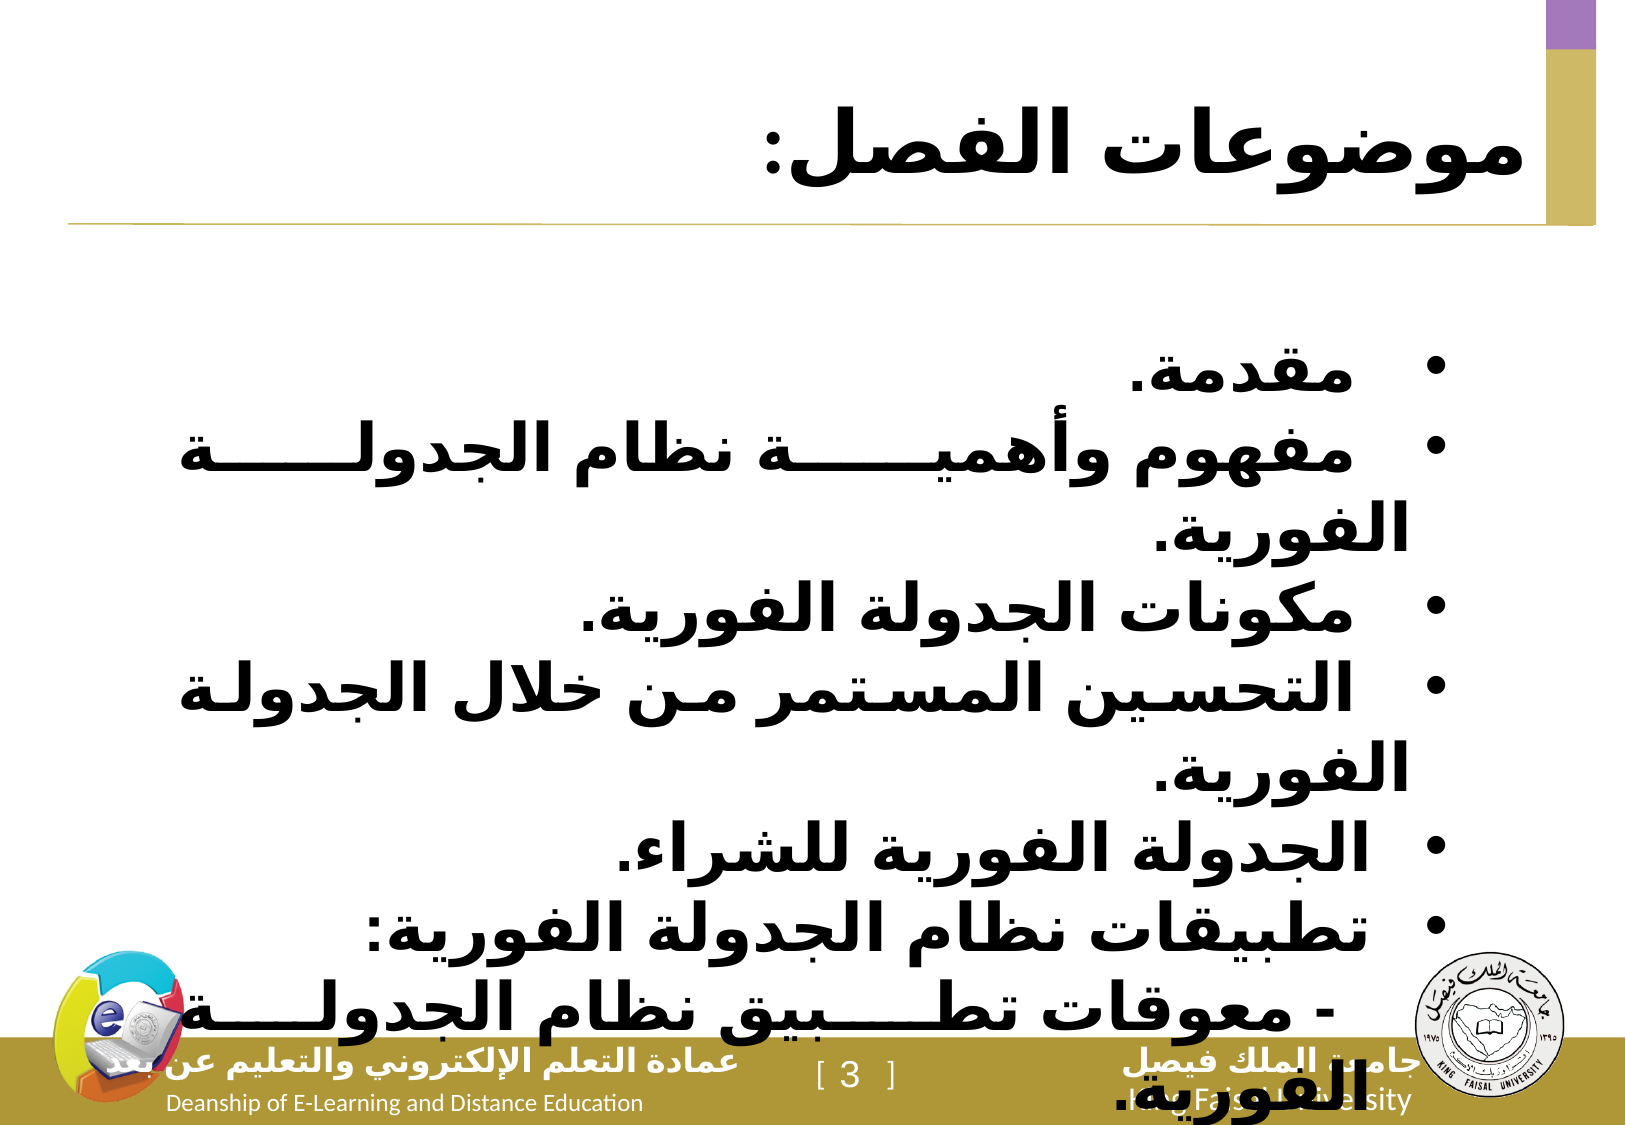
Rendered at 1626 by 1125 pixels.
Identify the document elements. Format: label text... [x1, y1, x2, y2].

title :موضوعات الفصل [80, 44, 1544, 233]
picture [50, 949, 162, 1104]
picture [1463, 949, 1567, 1100]
text_box مقدمة. مفهوم وأهمية نظام الجدولة الفورية. مكونات الجدولة الفورية. التحسين المستمر من خلال الجدولة الفورية. الجدولة الفورية للشراء. تطبيقات نظام الجدولة الفورية: - معوقات تطبيق نظام الجدولة الفورية. [162, 317, 1463, 1125]
